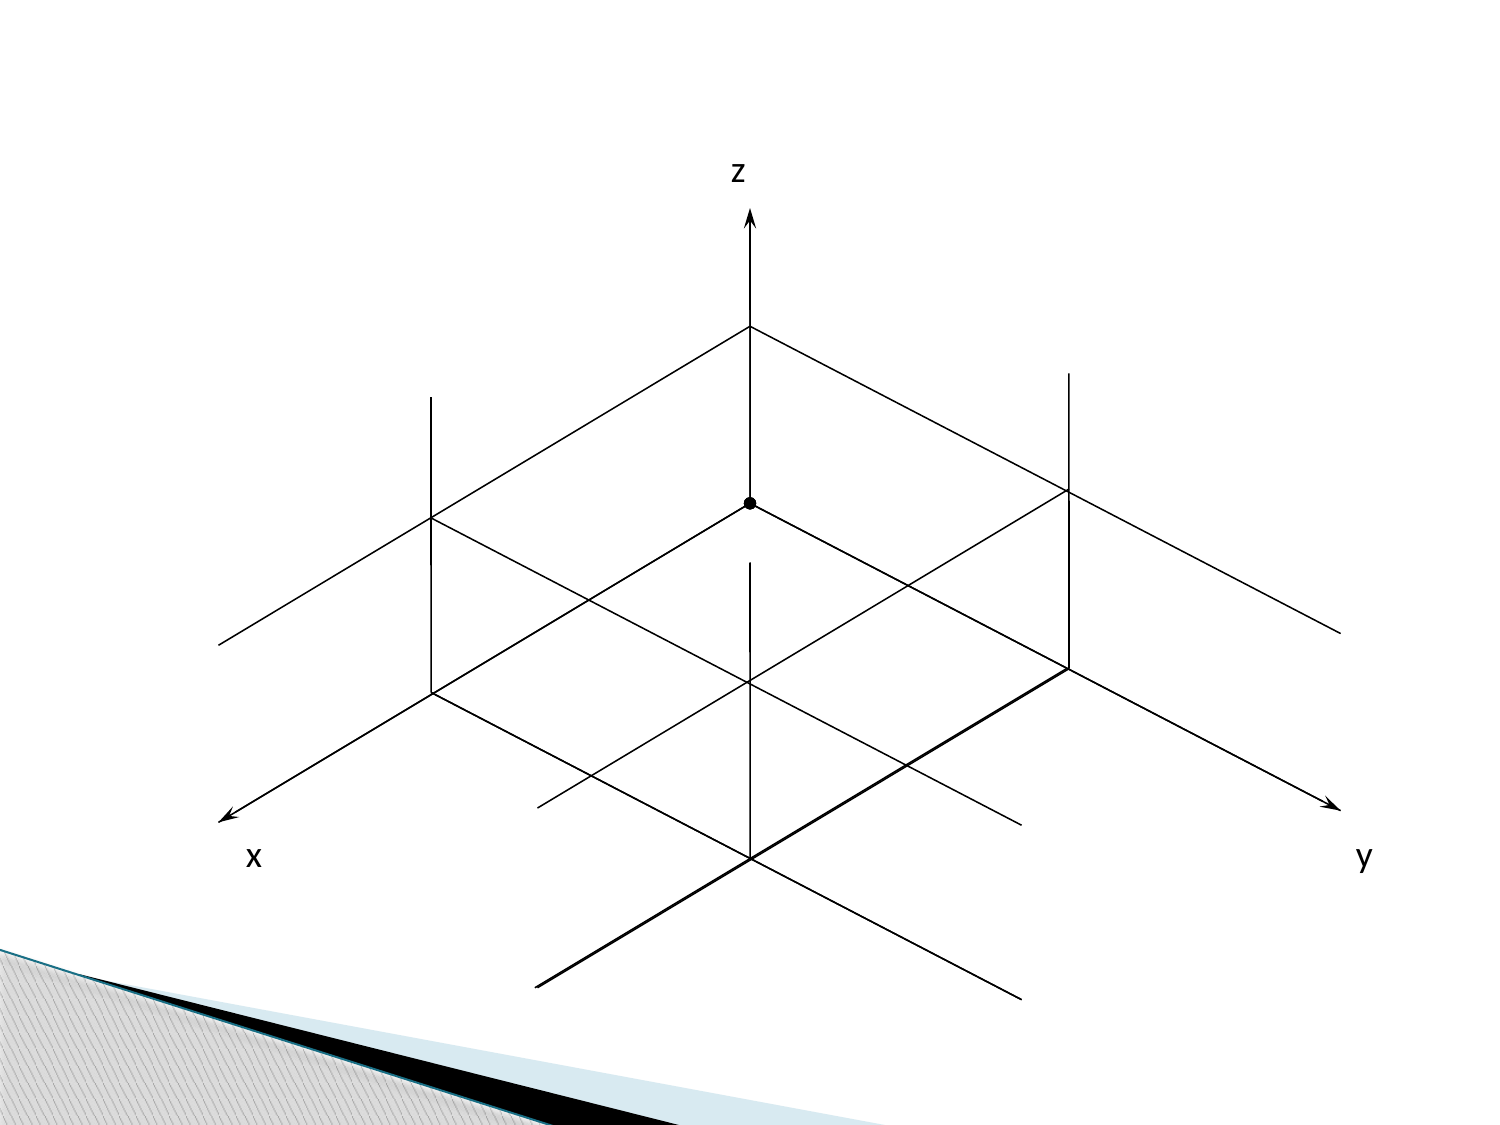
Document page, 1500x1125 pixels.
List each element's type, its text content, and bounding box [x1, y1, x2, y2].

text_box [743, 208, 757, 229]
text_box x [218, 822, 290, 883]
text_box [743, 497, 757, 510]
text_box z [702, 137, 774, 197]
text_box [218, 806, 240, 822]
text_box [1319, 795, 1340, 811]
text_box y [1328, 822, 1400, 883]
